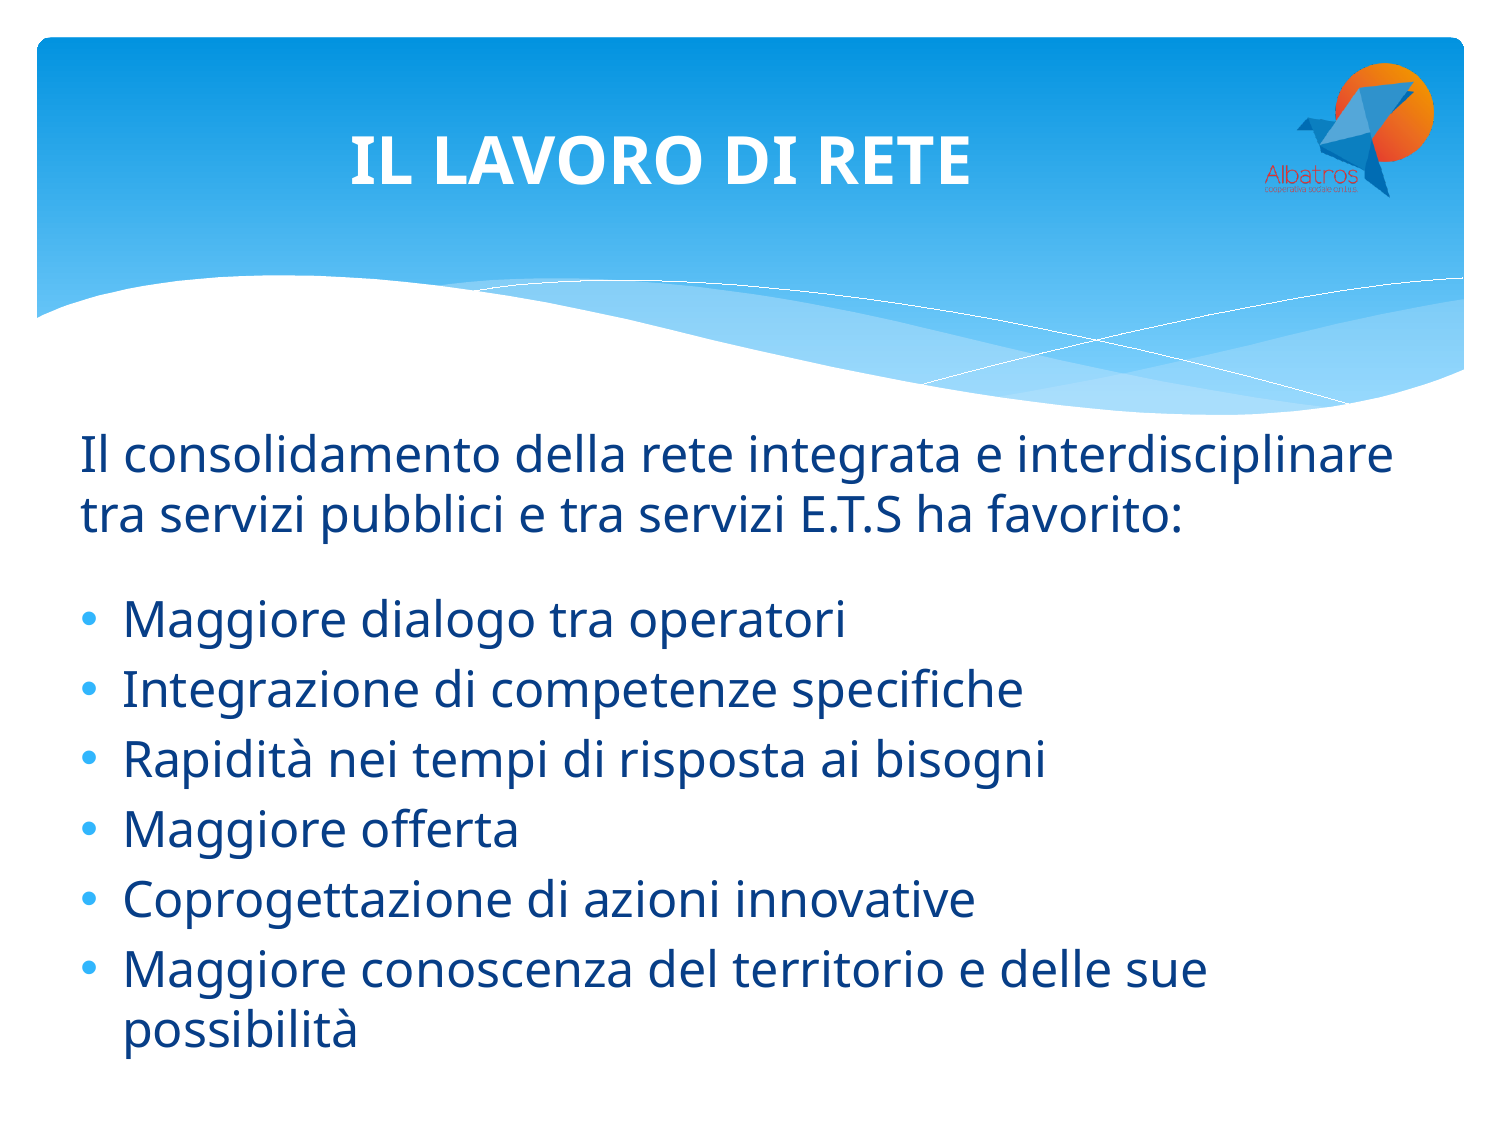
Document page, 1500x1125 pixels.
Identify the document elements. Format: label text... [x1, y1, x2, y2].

title IL LAVORO DI RETE [65, 55, 1259, 261]
list Il consolidamento della rete integrata e interdisciplinare tra servizi pubblici e tra servizi E.T.S ha favorito: Maggiore dialogo tra operatori Integrazione di competenze specifiche Rapidità nei tempi di risposta ai bisogni Maggiore offerta Coprogettazione di azioni innovative Maggiore conoscenza del territorio e delle sue possibilità [65, 414, 1466, 1070]
picture [1257, 64, 1440, 203]
